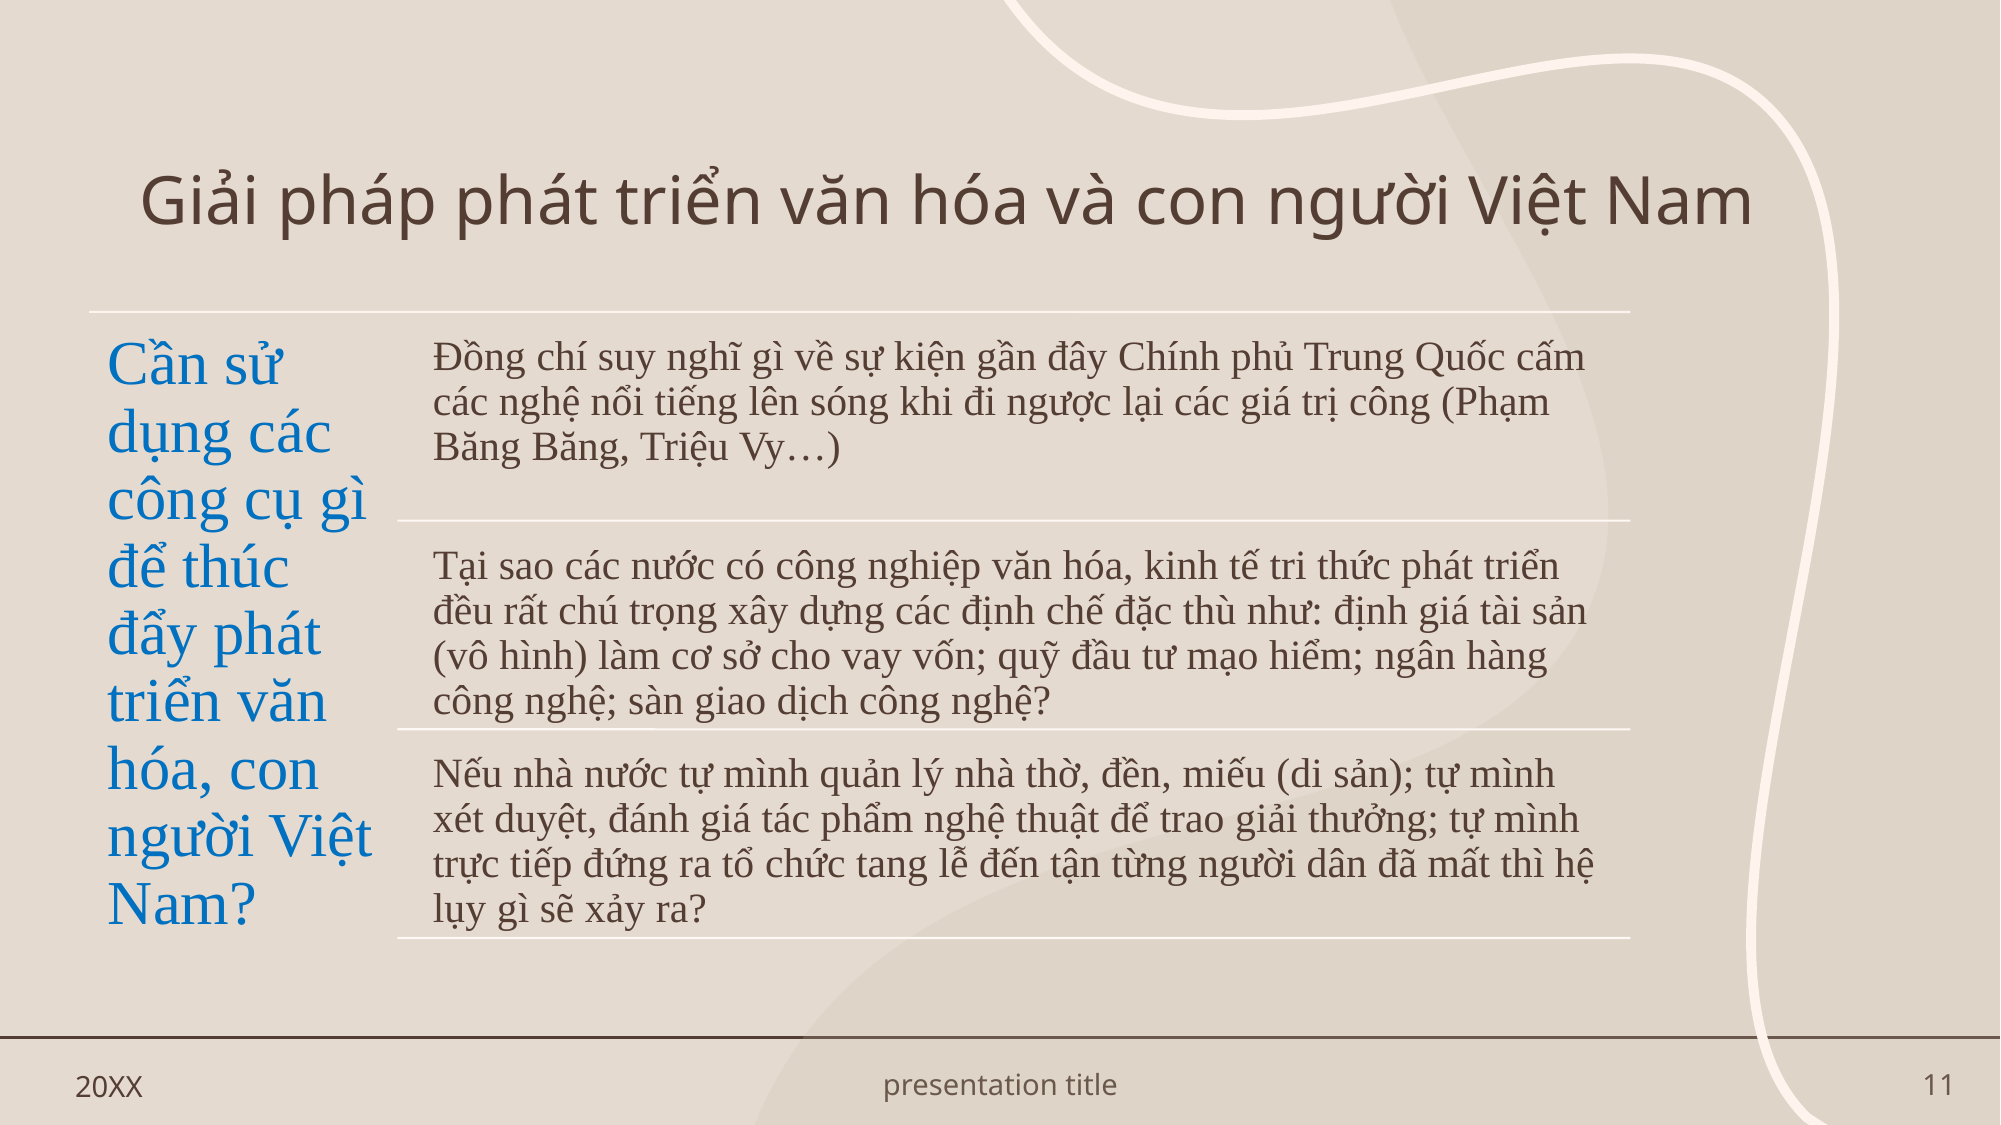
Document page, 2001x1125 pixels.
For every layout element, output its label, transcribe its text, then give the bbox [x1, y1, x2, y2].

footer presentation title [718, 1060, 1283, 1112]
slide_number 20XX [60, 1060, 222, 1112]
title Giải pháp phát triển văn hóa và con người Việt Nam [94, 115, 1820, 291]
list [89, 311, 1631, 948]
slide_number 11 [1808, 1060, 1971, 1112]
